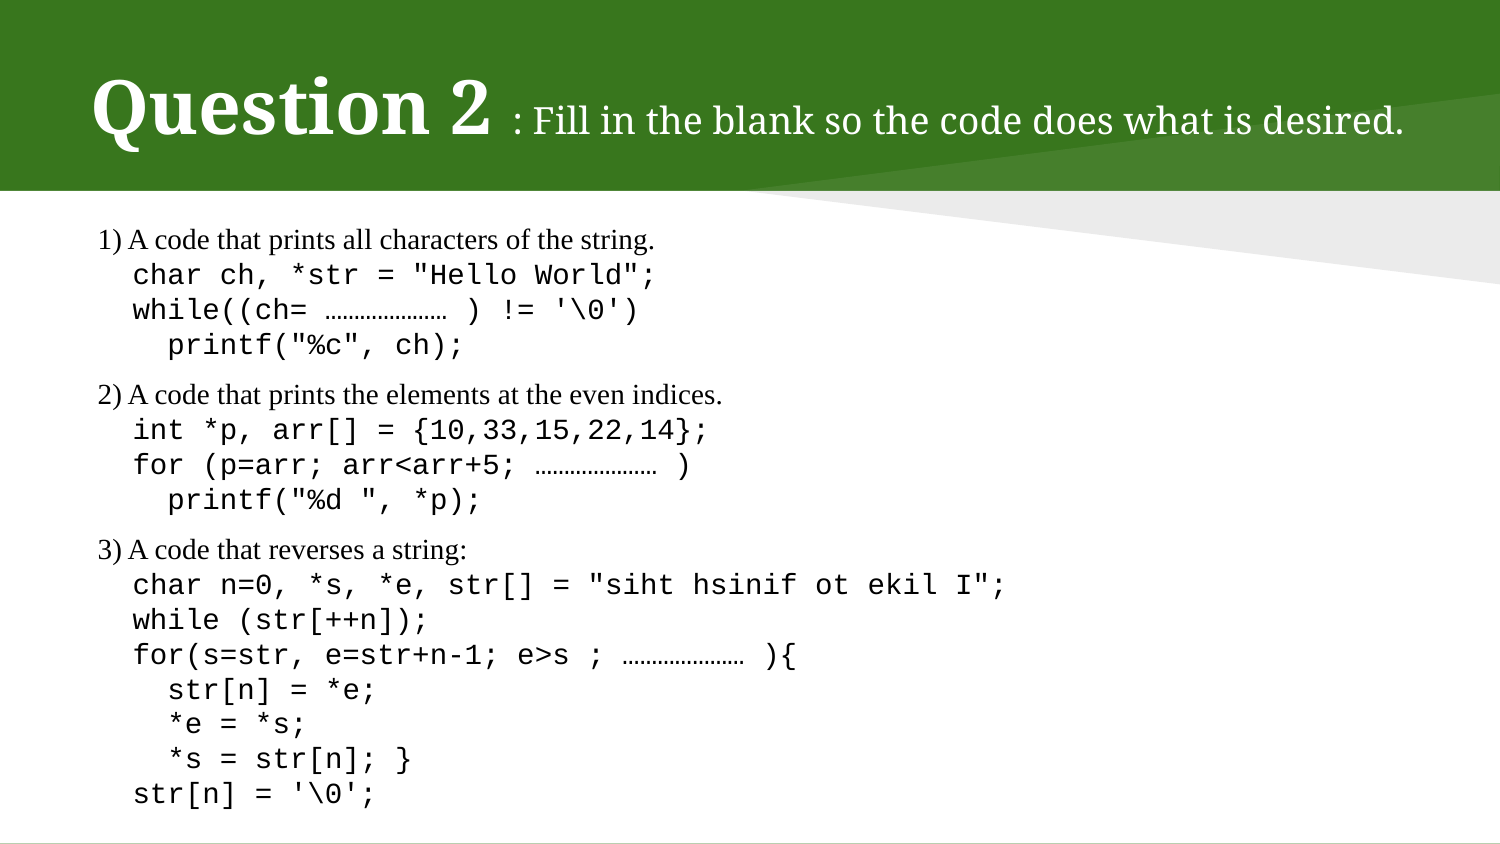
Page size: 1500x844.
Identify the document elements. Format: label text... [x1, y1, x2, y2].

text_box 1) A code that prints all characters of the string. char ch, *str = "Hello World"; while((ch= ………………… ) != '\0') printf("%c", ch); 2) A code that prints the elements at the even indices. int *p, arr[] = {10,33,15,22,14}; for (p=arr; arr<arr+5; ………………… ) printf("%d ", *p); 3) A code that reverses a string: char n=0, *s, *e, str[] = "siht hsinif ot ekil I"; while (str[++n]); for(s=str, e=str+n-1; e>s ; ………………… ){ str[n] = *e; *e = *s; *s = str[n]; } str[n] = '\0'; [82, 205, 1162, 811]
title Question 2 : Fill in the blank so the code does what is desired. [75, 33, 1453, 175]
